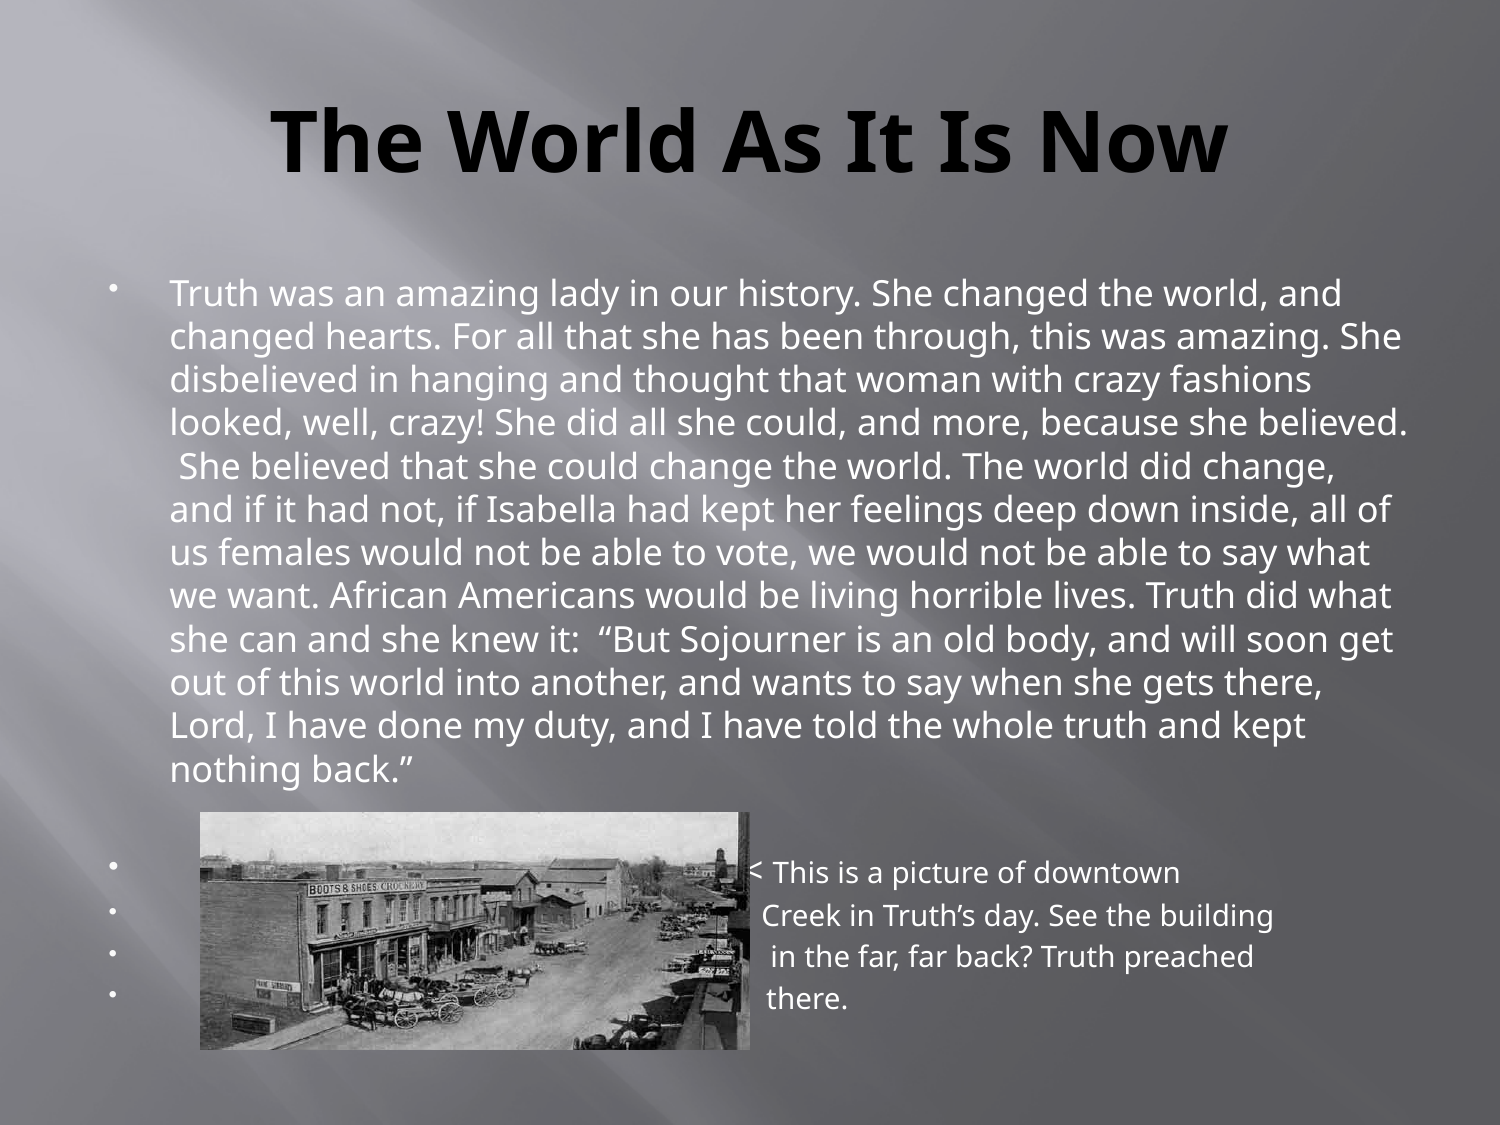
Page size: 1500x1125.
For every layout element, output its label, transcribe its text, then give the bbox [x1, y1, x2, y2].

title The World As It Is Now [75, 45, 1425, 233]
list Truth was an amazing lady in our history. She changed the world, and changed hearts. For all that she has been through, this was amazing. She disbelieved in hanging and thought that woman with crazy fashions looked, well, crazy! She did all she could, and more, because she believed. She believed that she could change the world. The world did change, and if it had not, if Isabella had kept her feelings deep down inside, all of us females would not be able to vote, we would not be able to say what we want. African Americans would be living horrible lives. Truth did what she can and she knew it: “But Sojourner is an old body, and will soon get out of this world into another, and wants to say when she gets there, Lord, I have done my duty, and I have told the whole truth and kept nothing back.” < This is a picture of downtown Batt Creek in Truth’s day. See the building 000 in the far, far back? Truth preached there. [75, 262, 1425, 1035]
picture [199, 812, 751, 1051]
